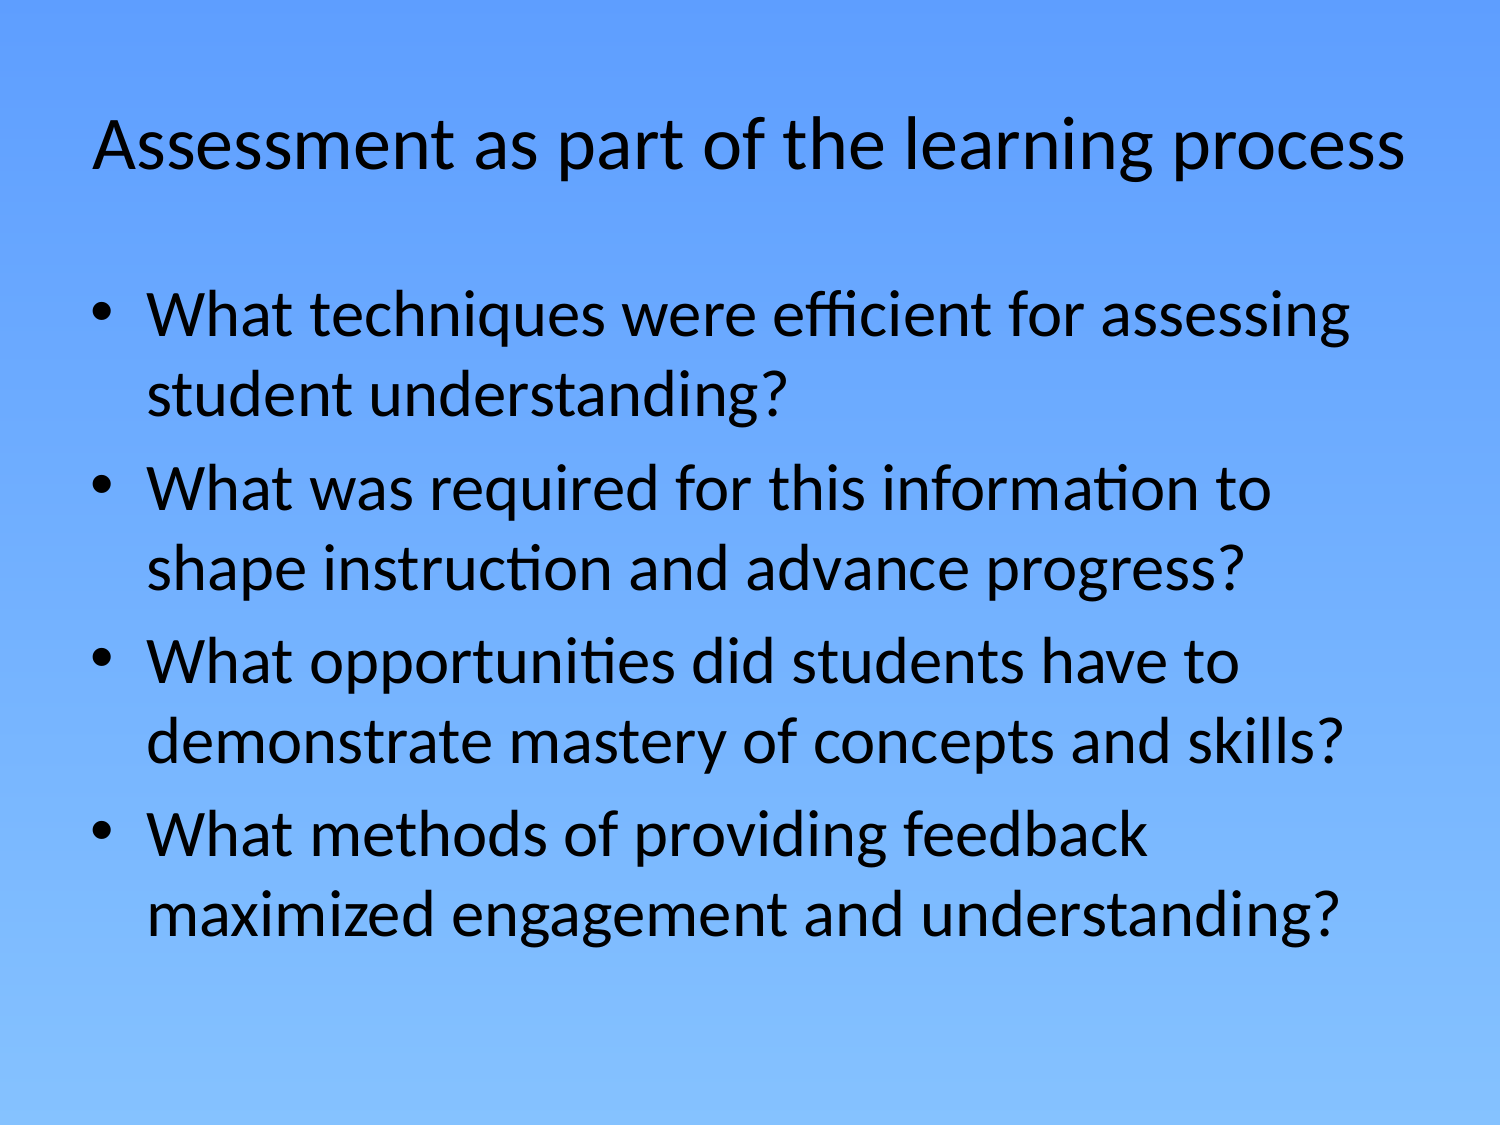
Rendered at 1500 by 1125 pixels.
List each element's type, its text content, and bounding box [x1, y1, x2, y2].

title Assessment as part of the learning process [75, 45, 1425, 233]
list What techniques were efficient for assessing student understanding? What was required for this information to shape instruction and advance progress? What opportunities did students have to demonstrate mastery of concepts and skills? What methods of providing feedback maximized engagement and understanding? [75, 262, 1425, 1005]
